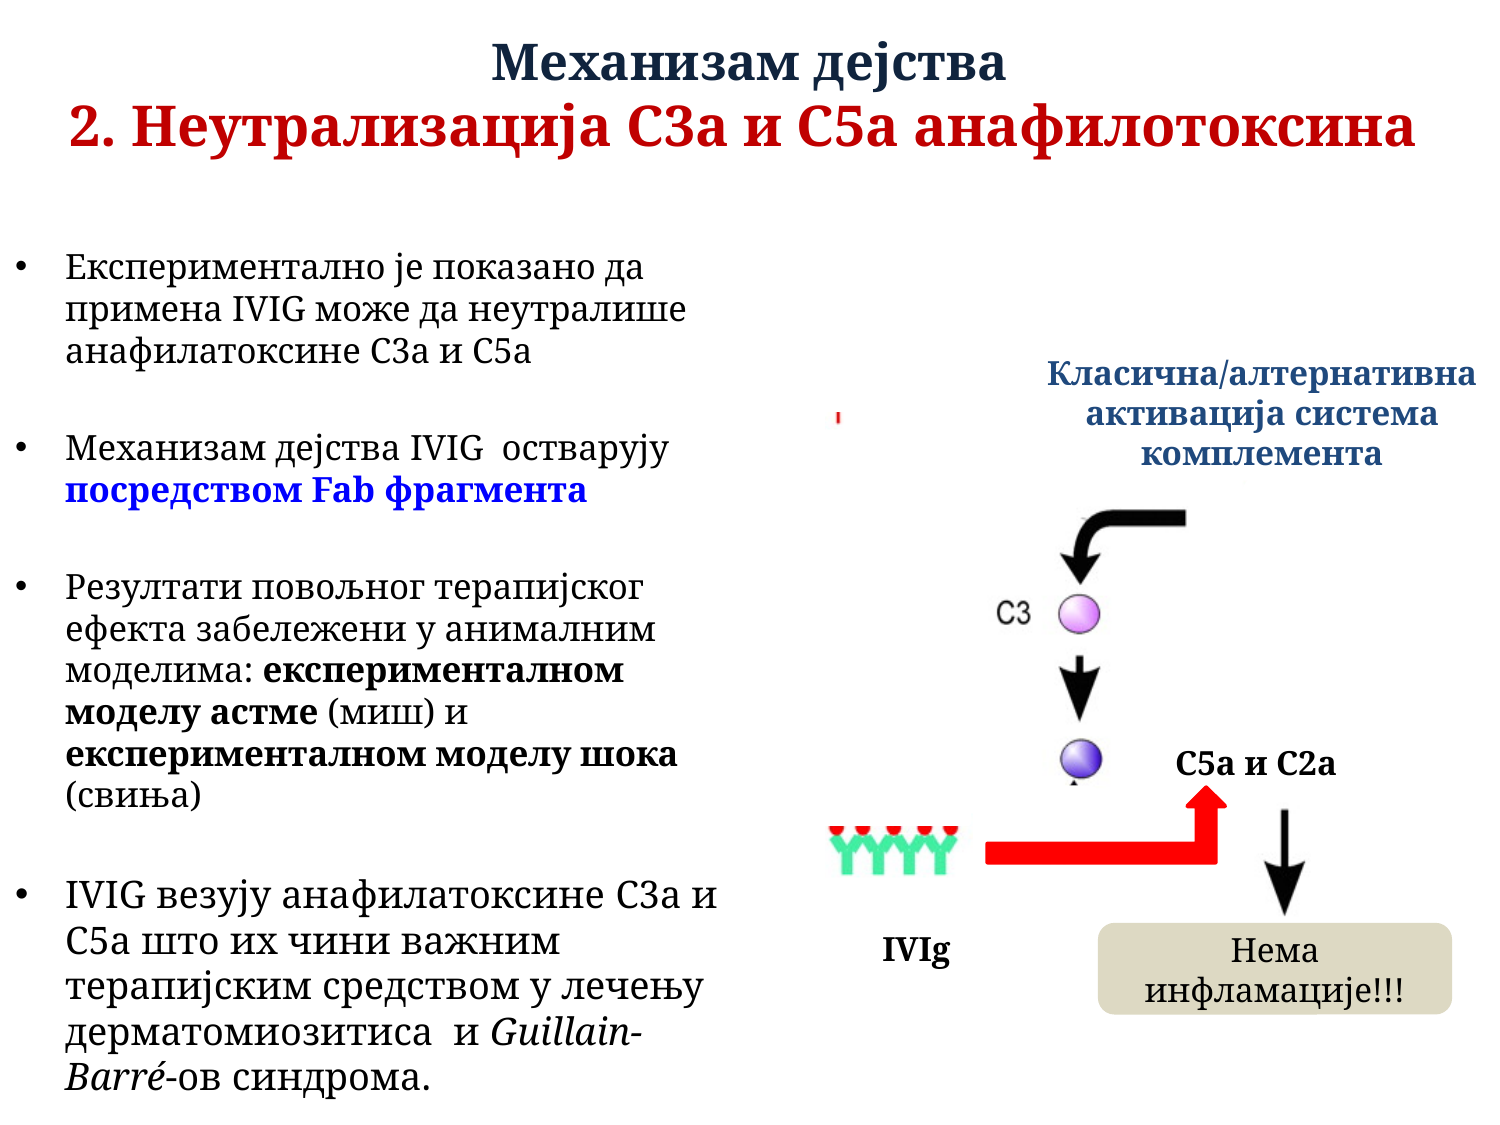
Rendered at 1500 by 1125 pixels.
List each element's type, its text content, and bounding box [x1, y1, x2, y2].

text_box Класична/алтернативна активација система комплемента [1022, 347, 1500, 478]
title Механизам дејства 2. Неутрализација С3а и С5а анафилотоксина [0, 0, 1500, 188]
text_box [824, 412, 1413, 1001]
text_box Нема инфламације!!! [1101, 922, 1453, 1015]
list Експериментално је показано да примена IVIG може да неутралише анафилатоксине С3а и С5а Механизам дејства IVIG остварују посредством Fab фрагмента Резултати повољног терапијског ефекта забележени у анималним моделима: експерименталном моделу астме (миш) и експерименталном моделу шока (свиња) IVIG везују анафилатоксине C3a и C5a што их чини важним терапијским средством у лечењу дерматомиозитиса и Guillain-Barré-ов синдрома. [0, 237, 763, 1125]
